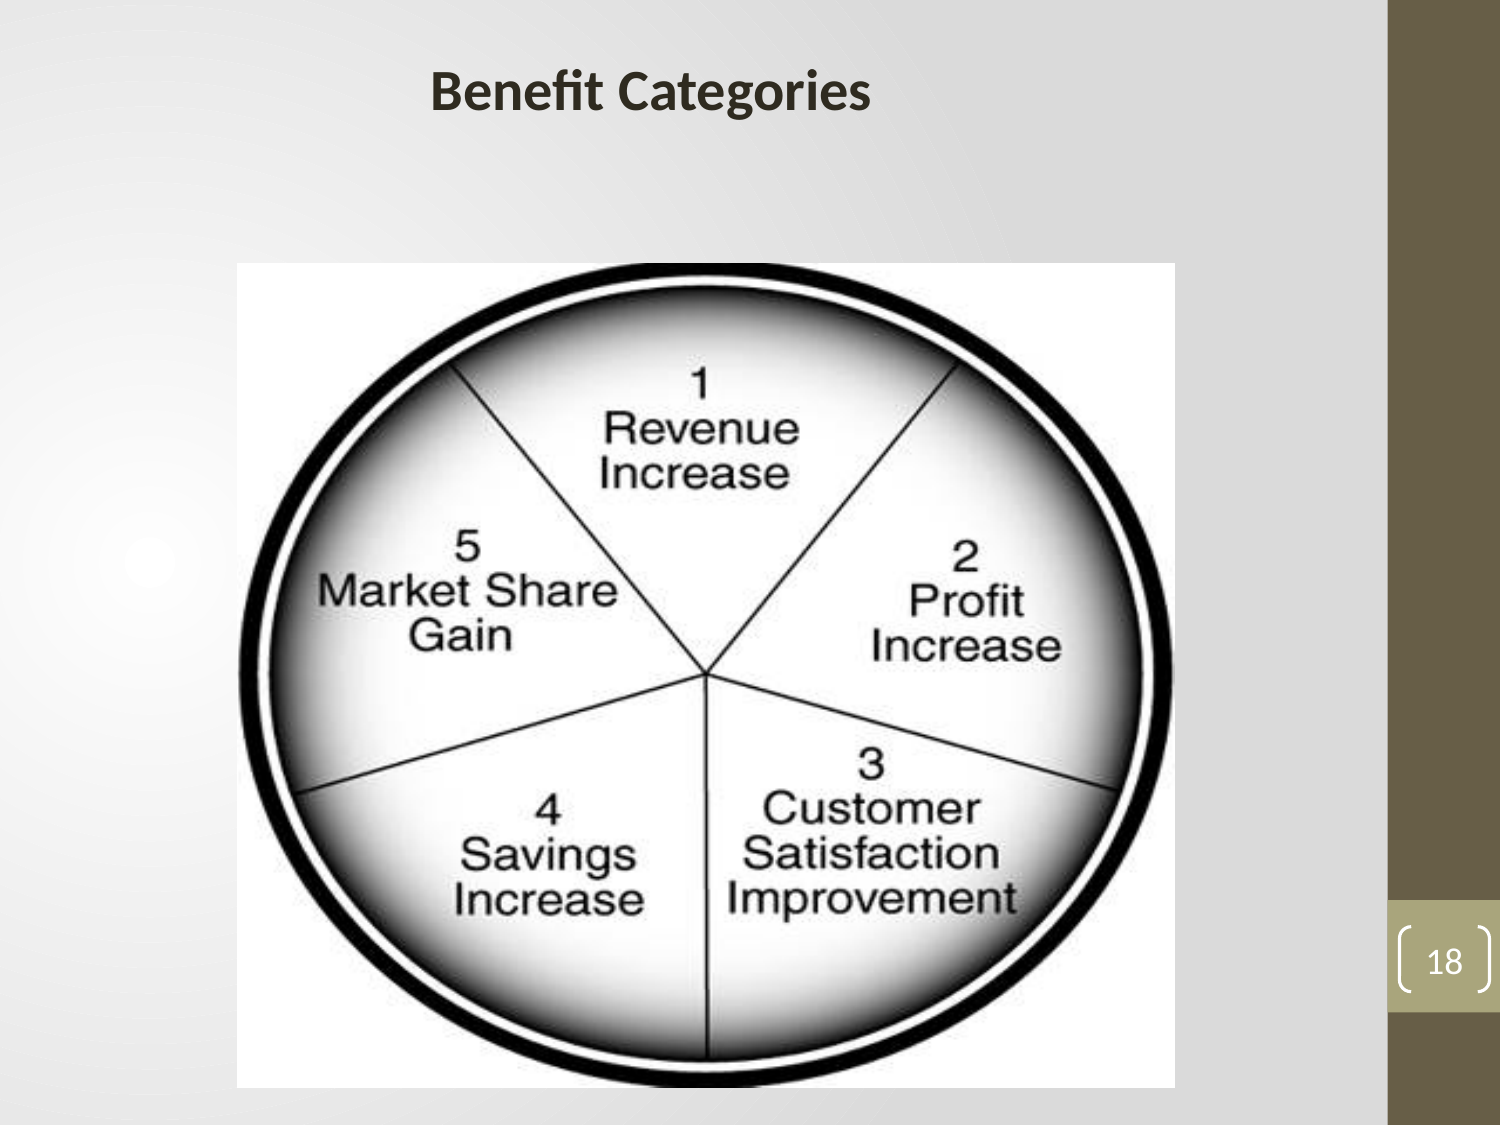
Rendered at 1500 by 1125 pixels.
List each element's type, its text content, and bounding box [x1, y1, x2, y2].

slide_number 18 [1397, 925, 1492, 994]
picture [236, 263, 1176, 1088]
text_box Benefit Categories [415, 45, 887, 130]
